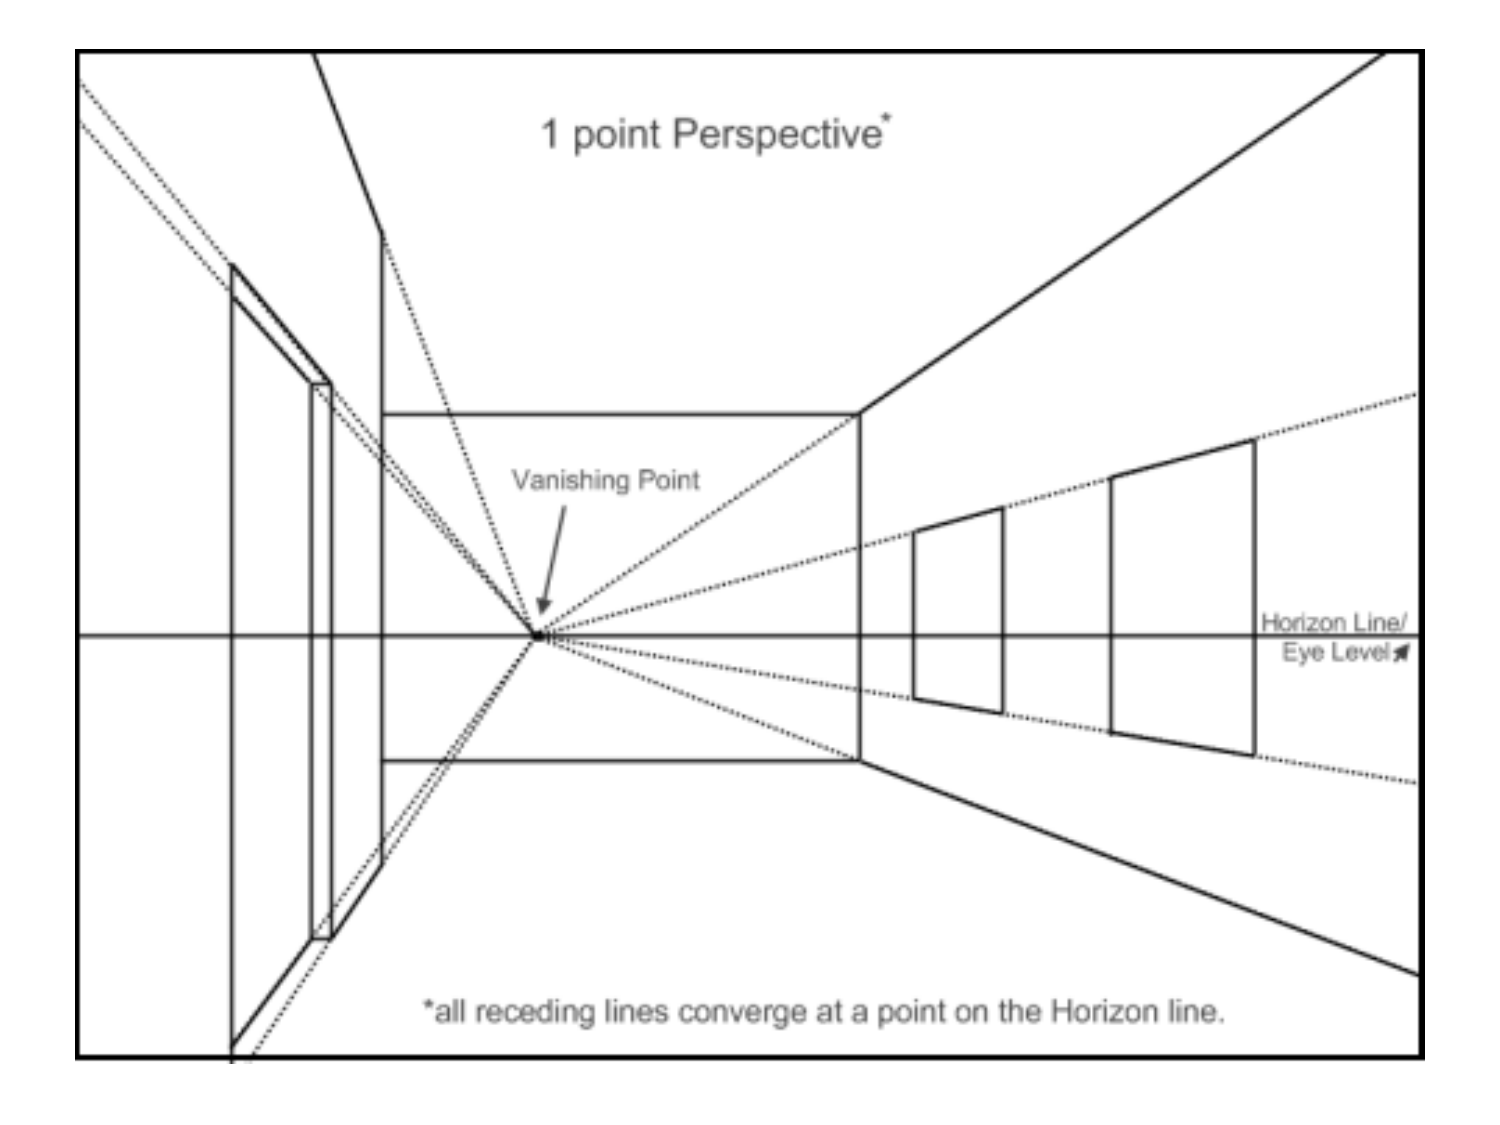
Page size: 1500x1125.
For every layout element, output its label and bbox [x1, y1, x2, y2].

picture [74, 49, 1426, 1064]
